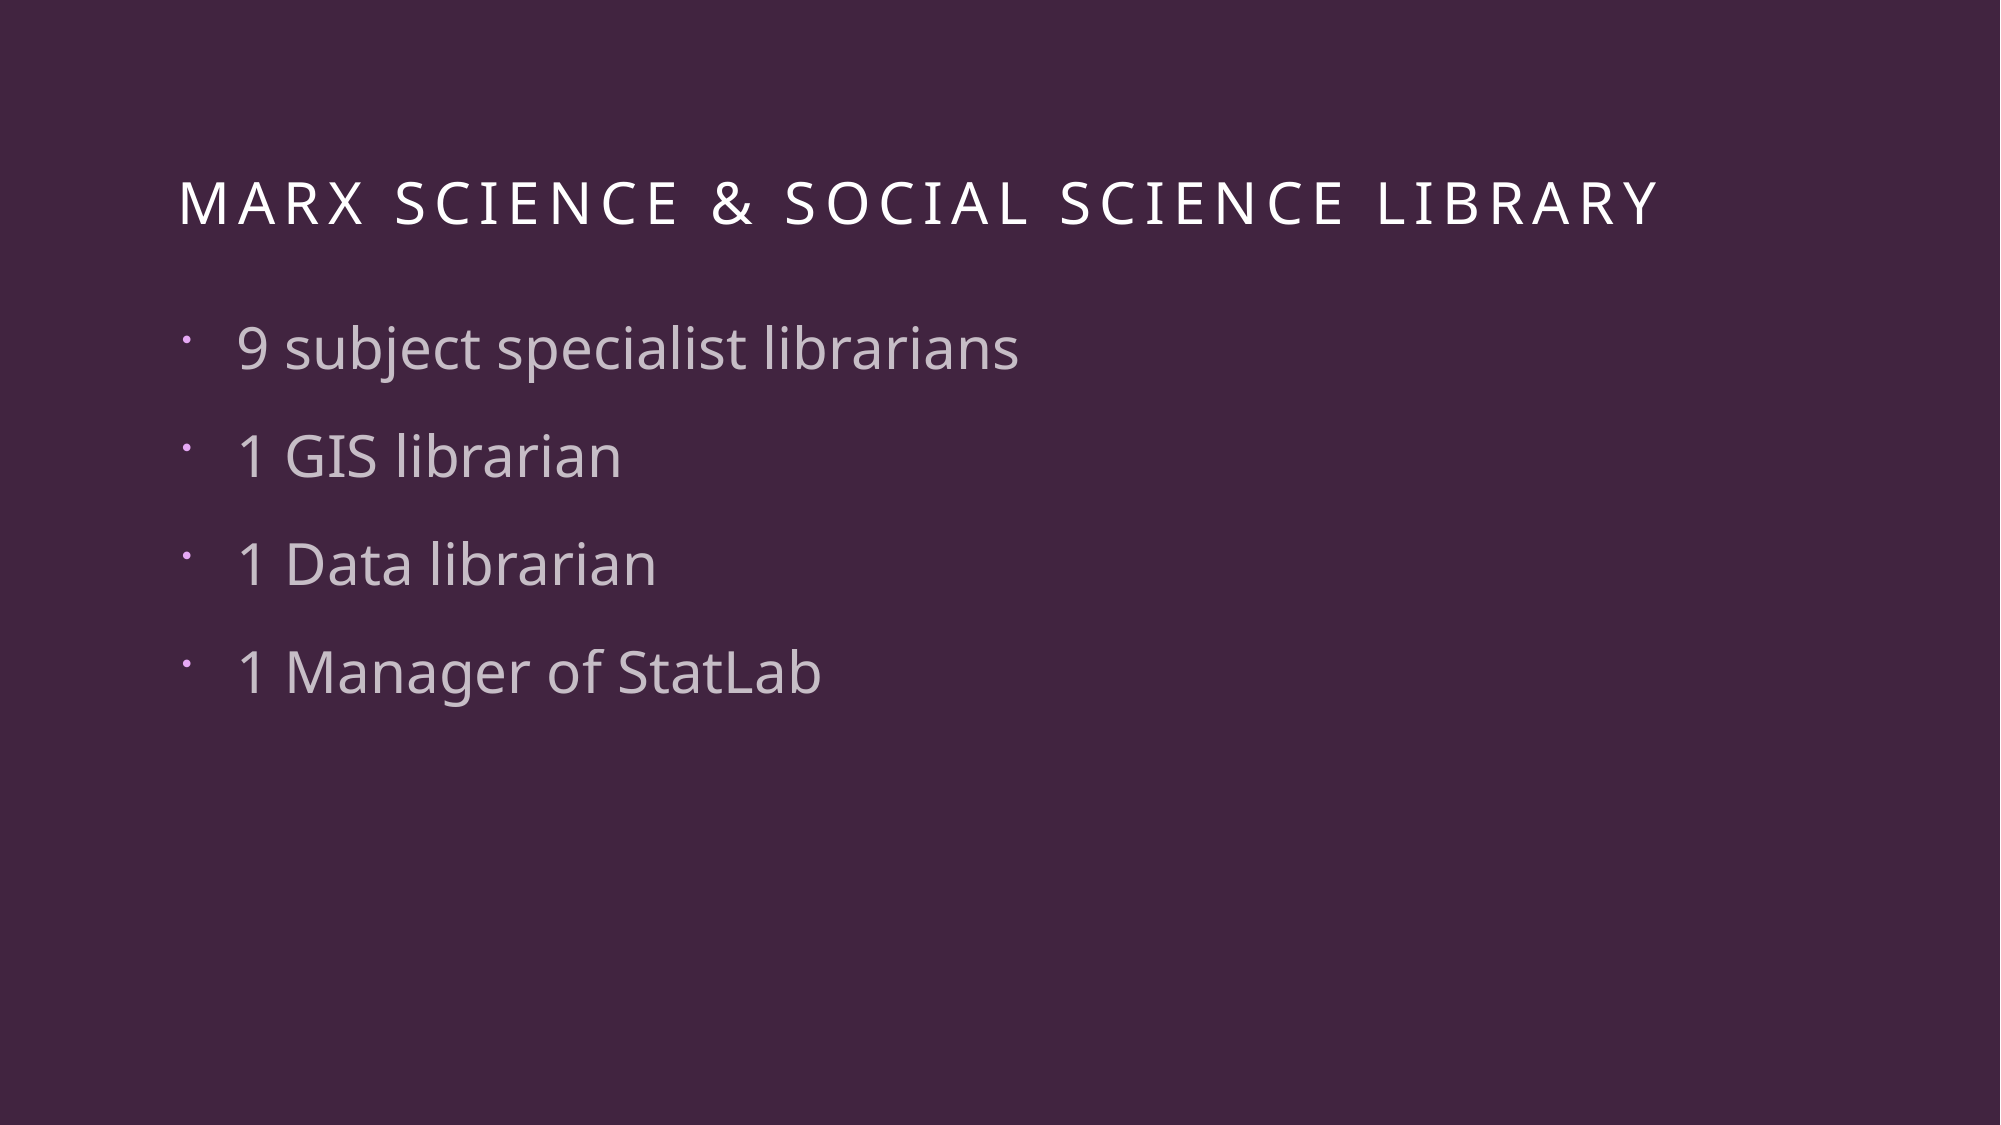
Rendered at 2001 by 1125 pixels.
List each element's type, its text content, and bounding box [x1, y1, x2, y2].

title Marx science & social science library [177, 165, 1822, 274]
list 9 subject specialist librarians 1 GIS librarian 1 Data librarian 1 Manager of StatLab [177, 293, 1822, 947]
